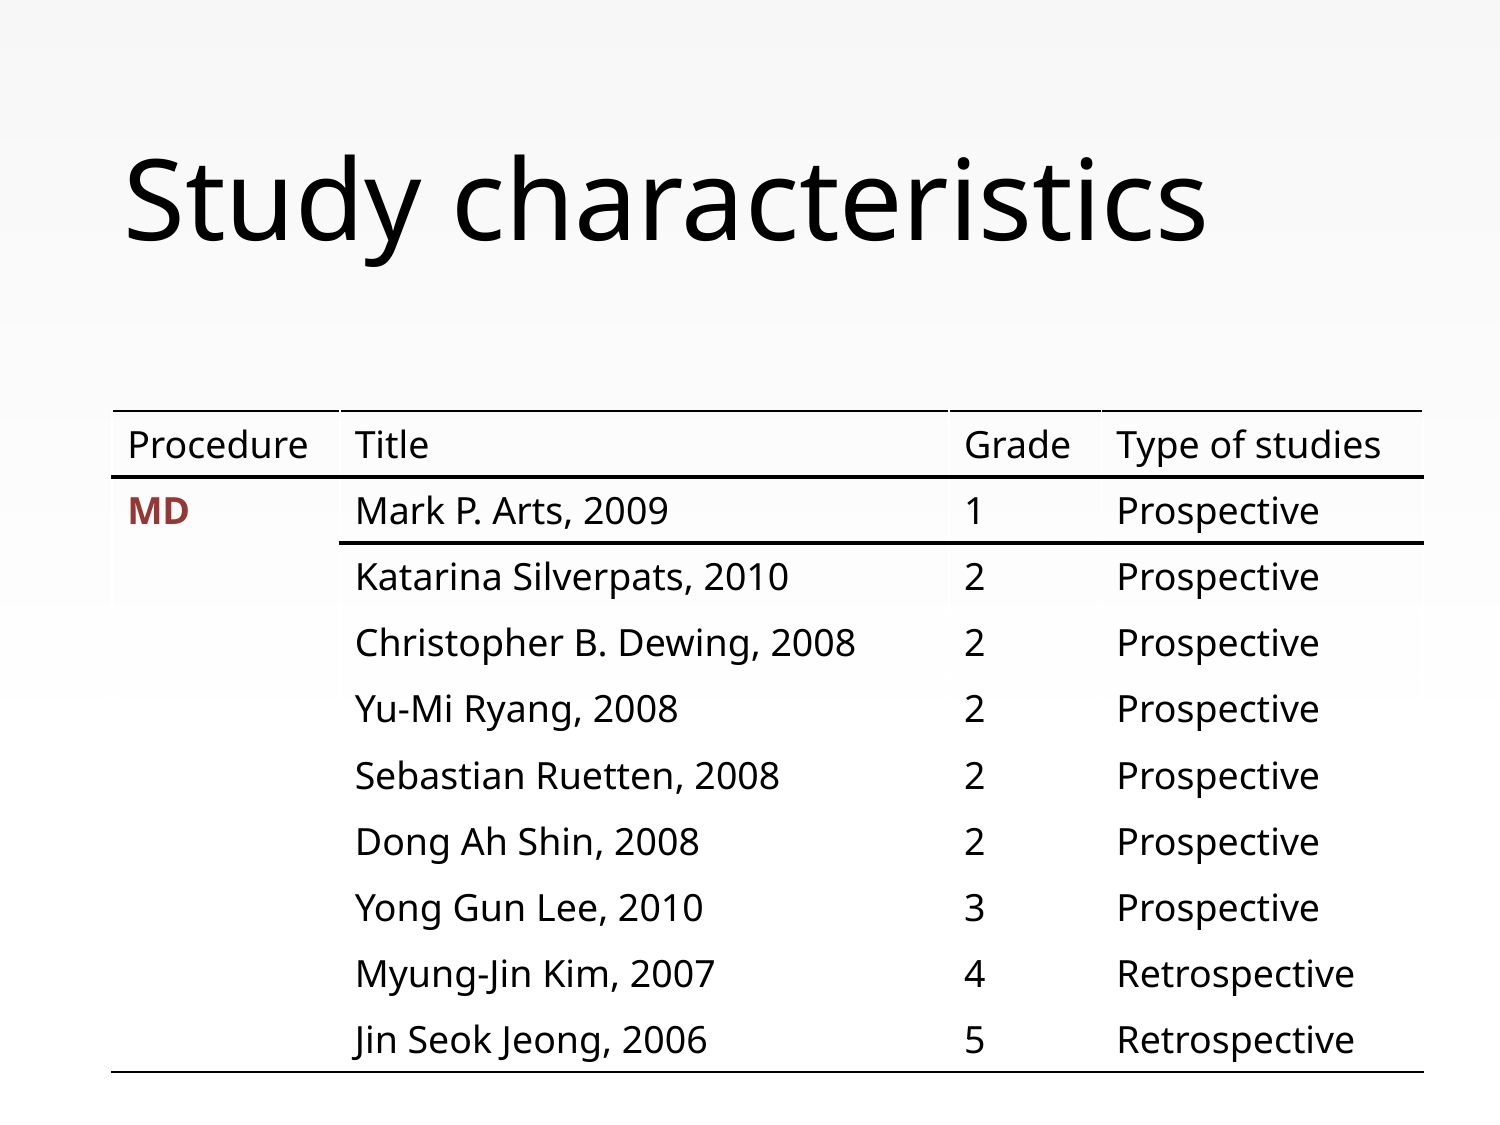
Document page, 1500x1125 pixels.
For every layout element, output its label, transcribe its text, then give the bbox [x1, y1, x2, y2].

table_cell Christopher B. Dewing, 2008 [341, 610, 948, 675]
table_cell Yong Gun Lee, 2010 [341, 875, 948, 939]
table_header Type of studies [1102, 412, 1422, 475]
table_cell Mark P. Arts, 2009 [341, 479, 948, 541]
table_cell Retrospective [1102, 1007, 1422, 1071]
table_cell Dong Ah Shin, 2008 [341, 809, 948, 873]
table_cell MD [113, 479, 339, 1071]
table_header Grade [950, 412, 1101, 475]
table_cell Yu-Mi Ryang, 2008 [341, 676, 948, 741]
table_header Title [341, 412, 948, 475]
table_cell Sebastian Ruetten, 2008 [341, 743, 948, 807]
table_cell 2 [950, 545, 1101, 609]
table_cell 5 [950, 1007, 1101, 1071]
table_header Procedure [113, 412, 339, 475]
table_cell 2 [950, 743, 1101, 807]
table_cell Retrospective [1102, 941, 1422, 1005]
table_cell Myung-Jin Kim, 2007 [341, 941, 948, 1005]
table_cell Prospective [1102, 875, 1422, 939]
title Study characteristics [108, 101, 1424, 290]
table_cell Jin Seok Jeong, 2006 [341, 1007, 948, 1071]
table_cell Prospective [1102, 676, 1422, 741]
table_cell 4 [950, 941, 1101, 1005]
table_cell 3 [950, 875, 1101, 939]
table_cell Prospective [1102, 743, 1422, 807]
table_cell 1 [950, 479, 1101, 541]
table_cell Katarina Silverpats, 2010 [341, 545, 948, 609]
table_cell Prospective [1102, 610, 1422, 675]
table_cell Prospective [1102, 809, 1422, 873]
table_cell Prospective [1102, 545, 1422, 609]
table_cell 2 [950, 610, 1101, 675]
table_cell Prospective [1102, 479, 1422, 541]
table_cell 2 [950, 676, 1101, 741]
table_cell 2 [950, 809, 1101, 873]
